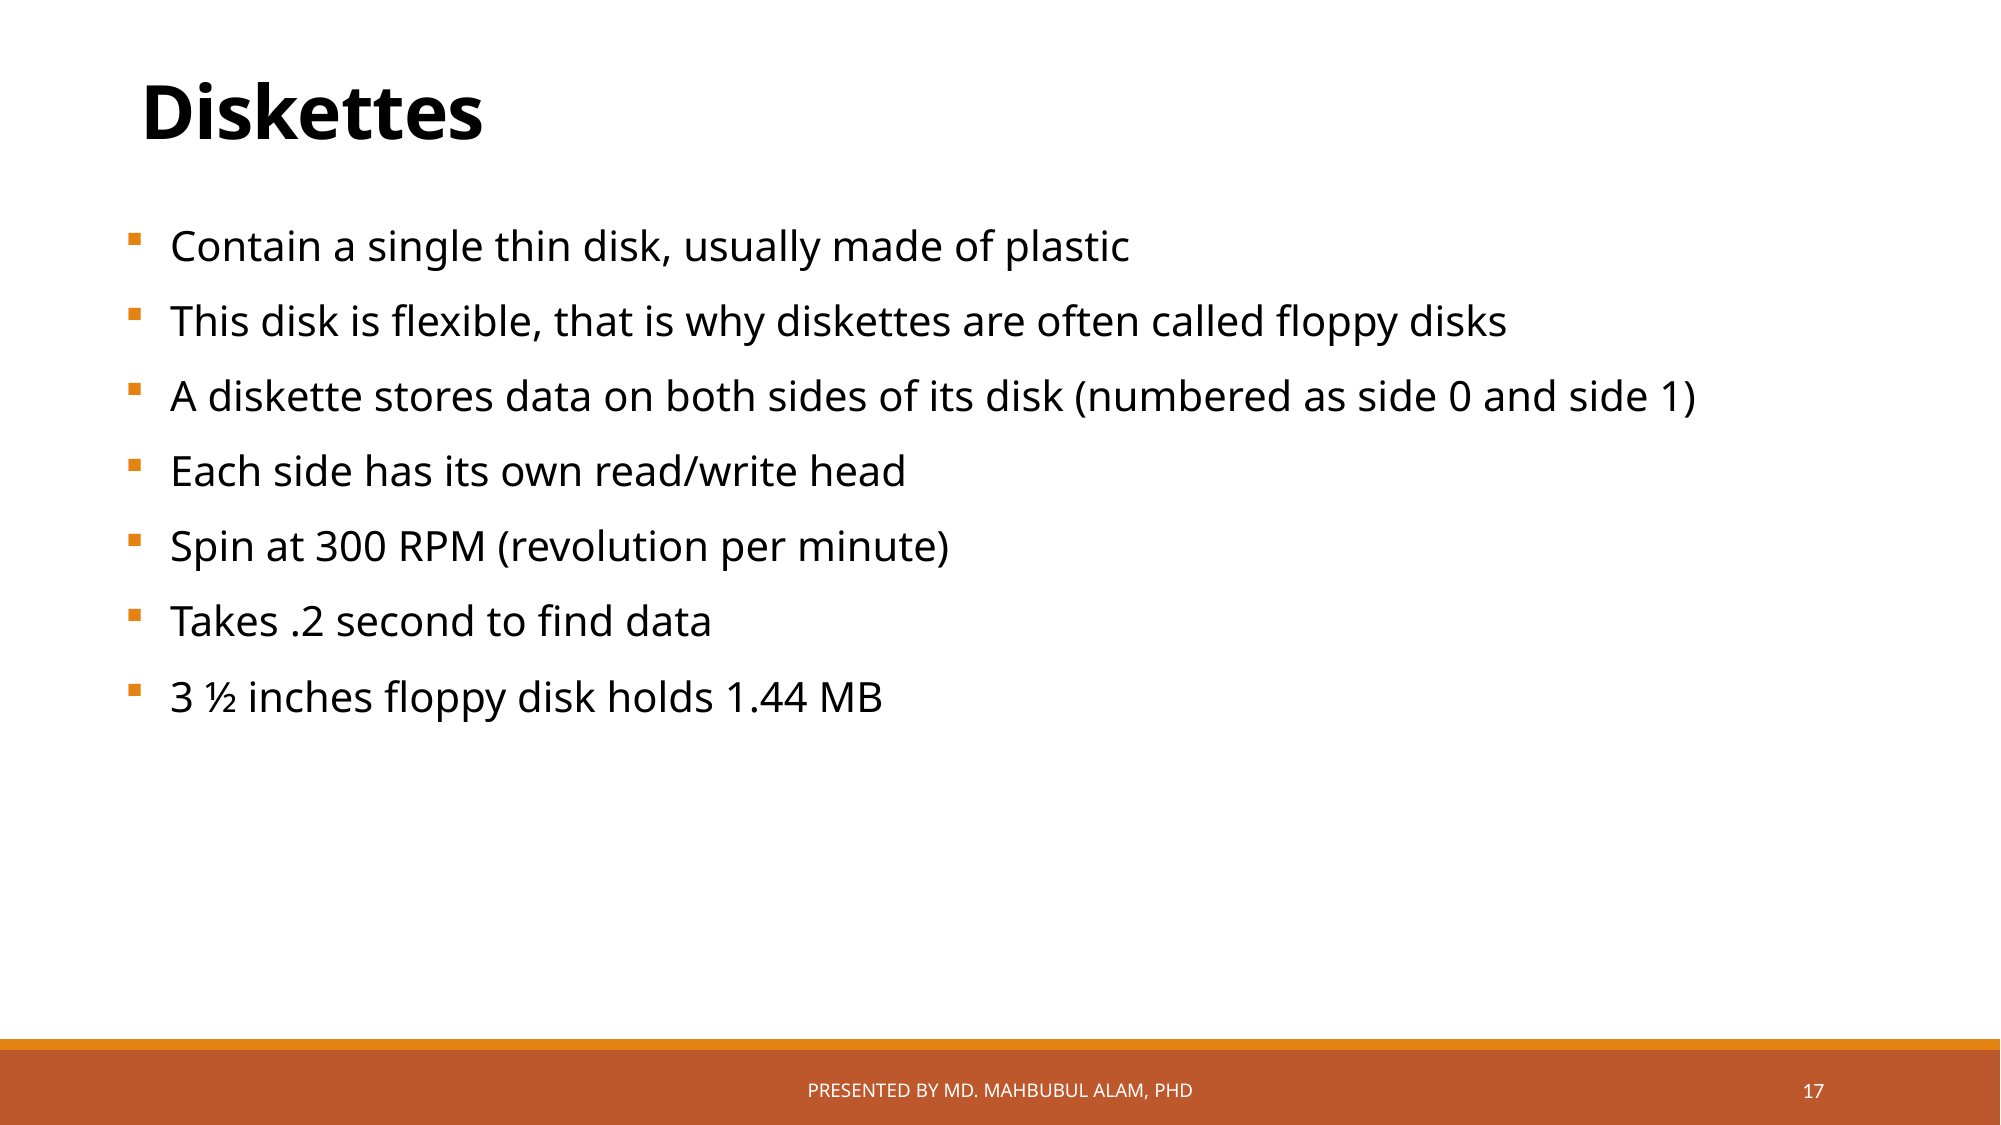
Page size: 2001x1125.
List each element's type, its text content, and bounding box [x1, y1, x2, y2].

title Diskettes [125, 62, 1830, 163]
list Contain a single thin disk, usually made of plastic This disk is flexible, that is why diskettes are often called floppy disks A diskette stores data on both sides of its disk (numbered as side 0 and side 1) Each side has its own read/write head Spin at 300 RPM (revolution per minute) Takes .2 second to find data 3 ½ inches floppy disk holds 1.44 MB [125, 212, 1888, 963]
slide_number 17 [1624, 1059, 1840, 1120]
footer Presented by Md. Mahbubul Alam, PhD [604, 1059, 1396, 1120]
